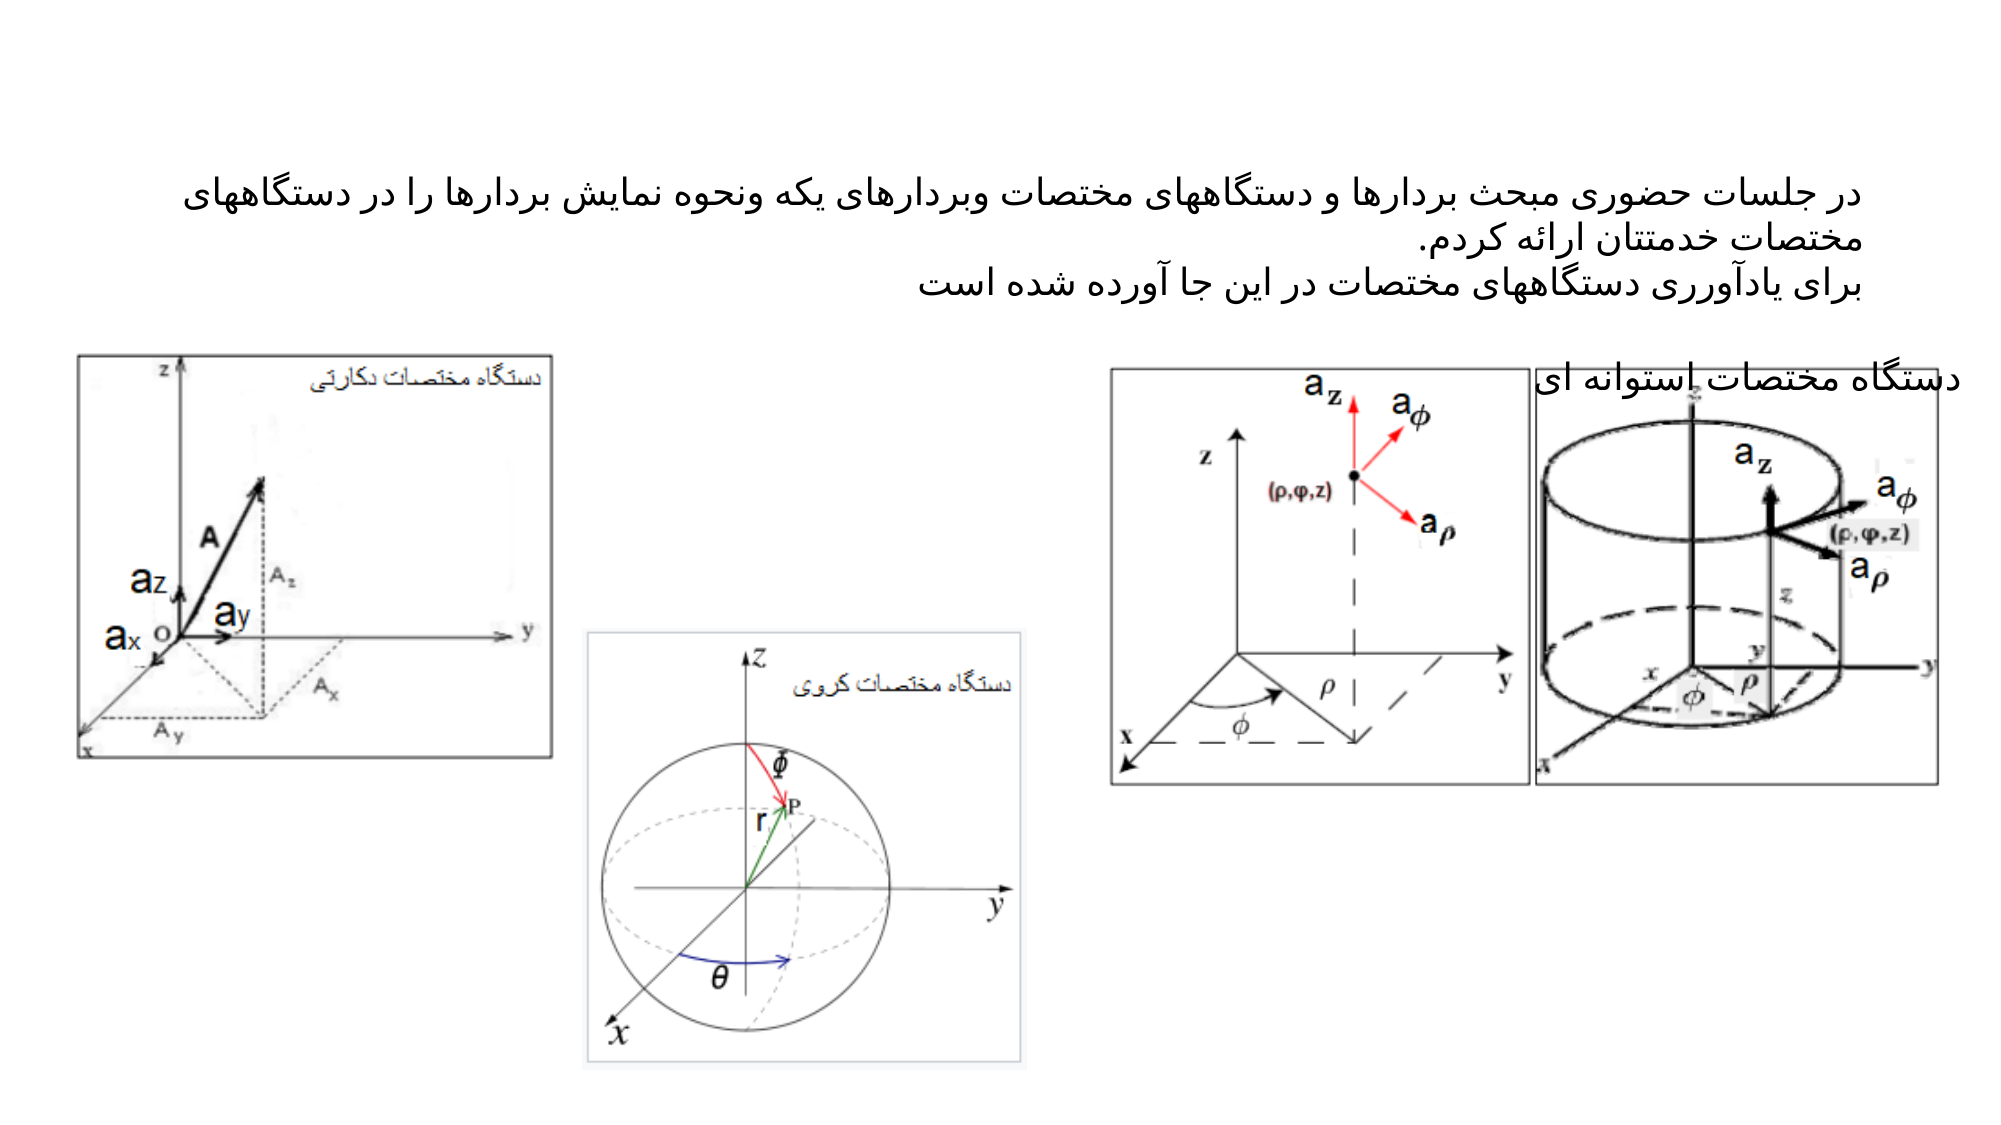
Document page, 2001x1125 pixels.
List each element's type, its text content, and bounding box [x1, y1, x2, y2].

picture [1107, 361, 1947, 794]
text_box دستگاه مختصات استوانه ای [1518, 345, 1977, 406]
text_box در جلسات حضوری مبحث بردارها و دستگاههای مختصات وبردارهای یکه ونحوه نمایش بردارها را در دستگاههای مختصات خدمتتان ارائه کردم. برای یادآورری دستگاههای مختصات در این جا آورده شده است [157, 160, 1880, 311]
picture [68, 345, 559, 776]
picture [582, 625, 1027, 1081]
